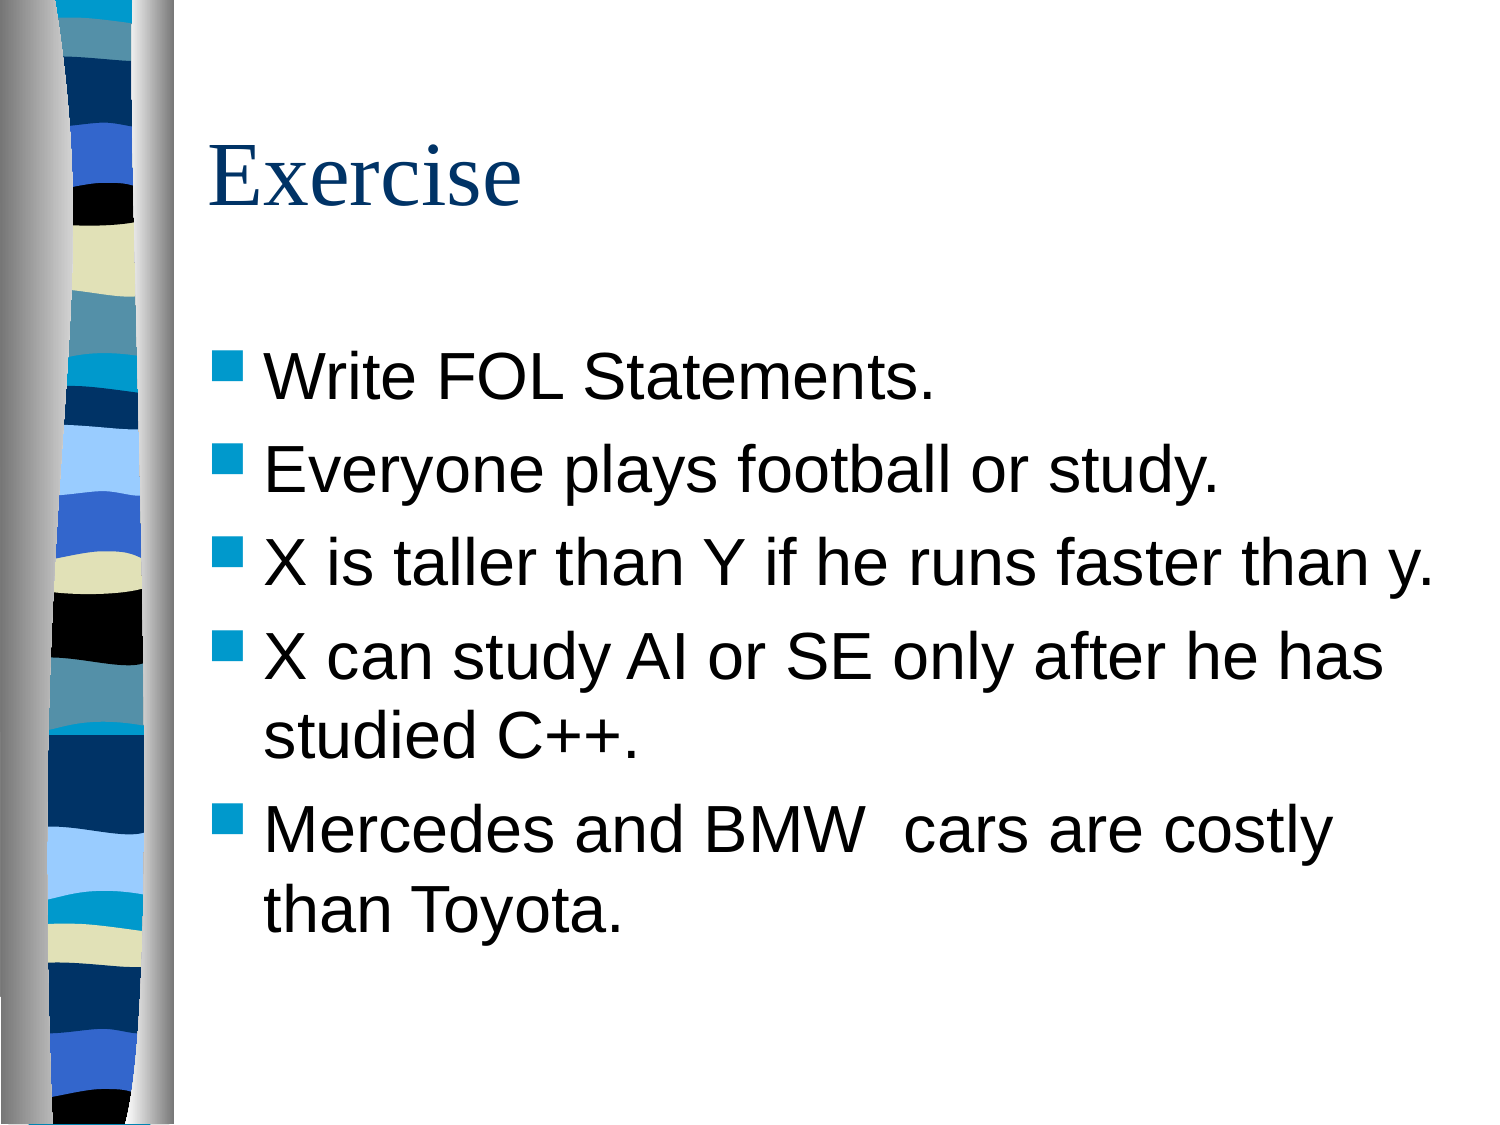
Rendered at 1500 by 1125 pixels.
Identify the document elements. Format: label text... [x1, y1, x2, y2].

title Exercise [192, 74, 1468, 263]
list Write FOL Statements. Everyone plays football or study. X is taller than Y if he runs faster than y. X can study AI or SE only after he has studied C++. Mercedes and BMW cars are costly than Toyota. [192, 324, 1468, 1001]
